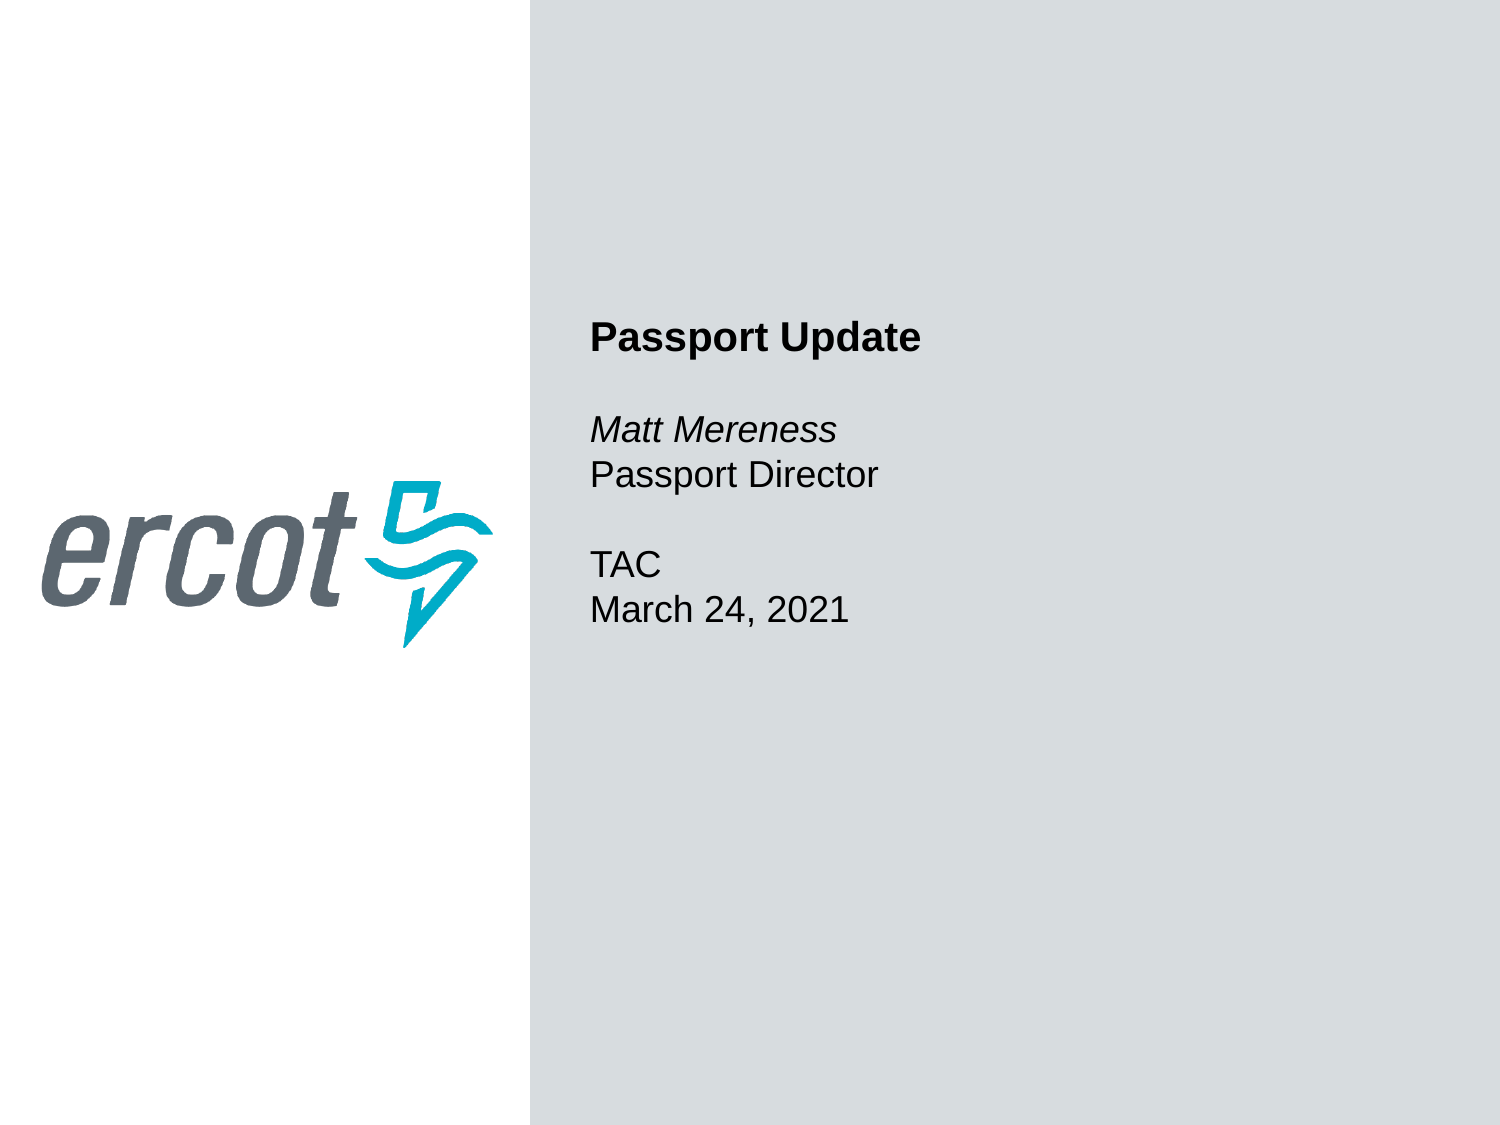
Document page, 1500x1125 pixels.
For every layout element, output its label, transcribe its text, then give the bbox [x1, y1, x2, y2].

picture [32, 471, 501, 654]
text_box Passport Update Matt Mereness Passport Director TAC March 24, 2021 [575, 302, 1487, 638]
